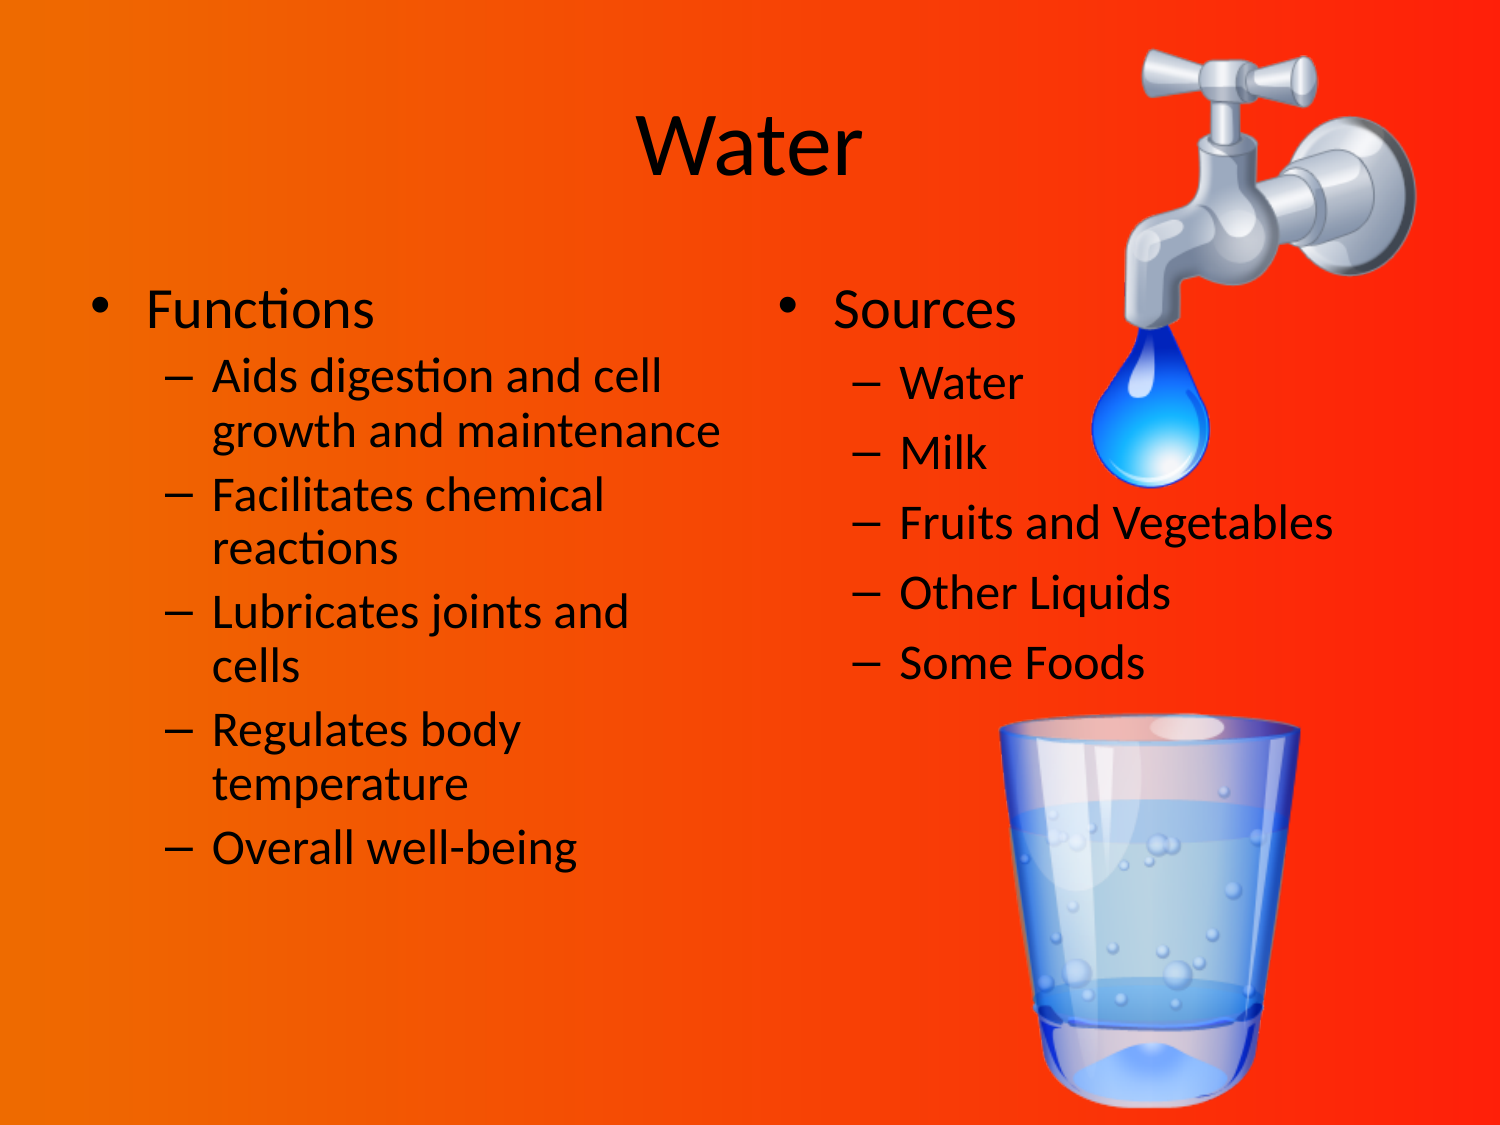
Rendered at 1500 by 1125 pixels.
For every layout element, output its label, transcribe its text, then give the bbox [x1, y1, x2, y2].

list Functions Aids digestion and cell growth and maintenance Facilitates chemical reactions Lubricates joints and cells Regulates body temperature Overall well-being [75, 262, 738, 1005]
list Sources Water Milk Fruits and Vegetables Other Liquids Some Foods [762, 262, 1425, 1005]
picture [974, 44, 1426, 496]
picture [904, 647, 1382, 1125]
title Water [75, 45, 972, 233]
